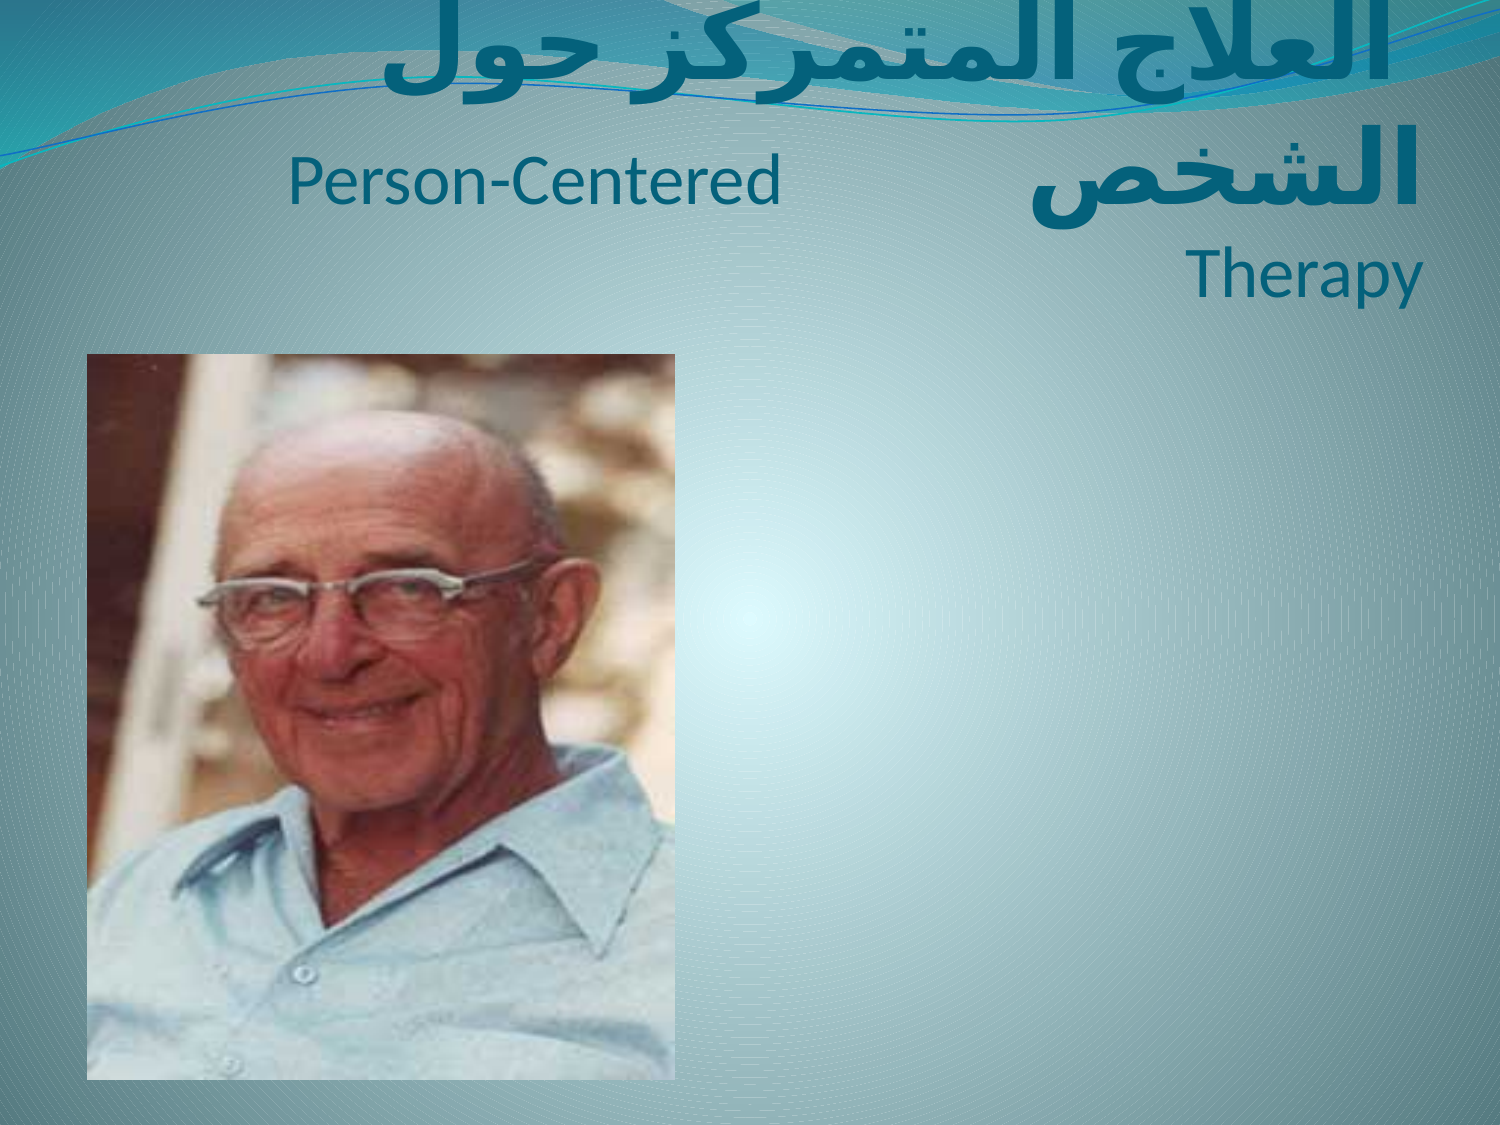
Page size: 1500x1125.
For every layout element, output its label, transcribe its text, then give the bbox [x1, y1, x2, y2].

text_box [681, 572, 1442, 861]
text_box [162, 312, 1438, 500]
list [87, 353, 676, 1080]
title العلاج المتمركز حول الشخص Person-Centered Therapy [75, 45, 1425, 313]
